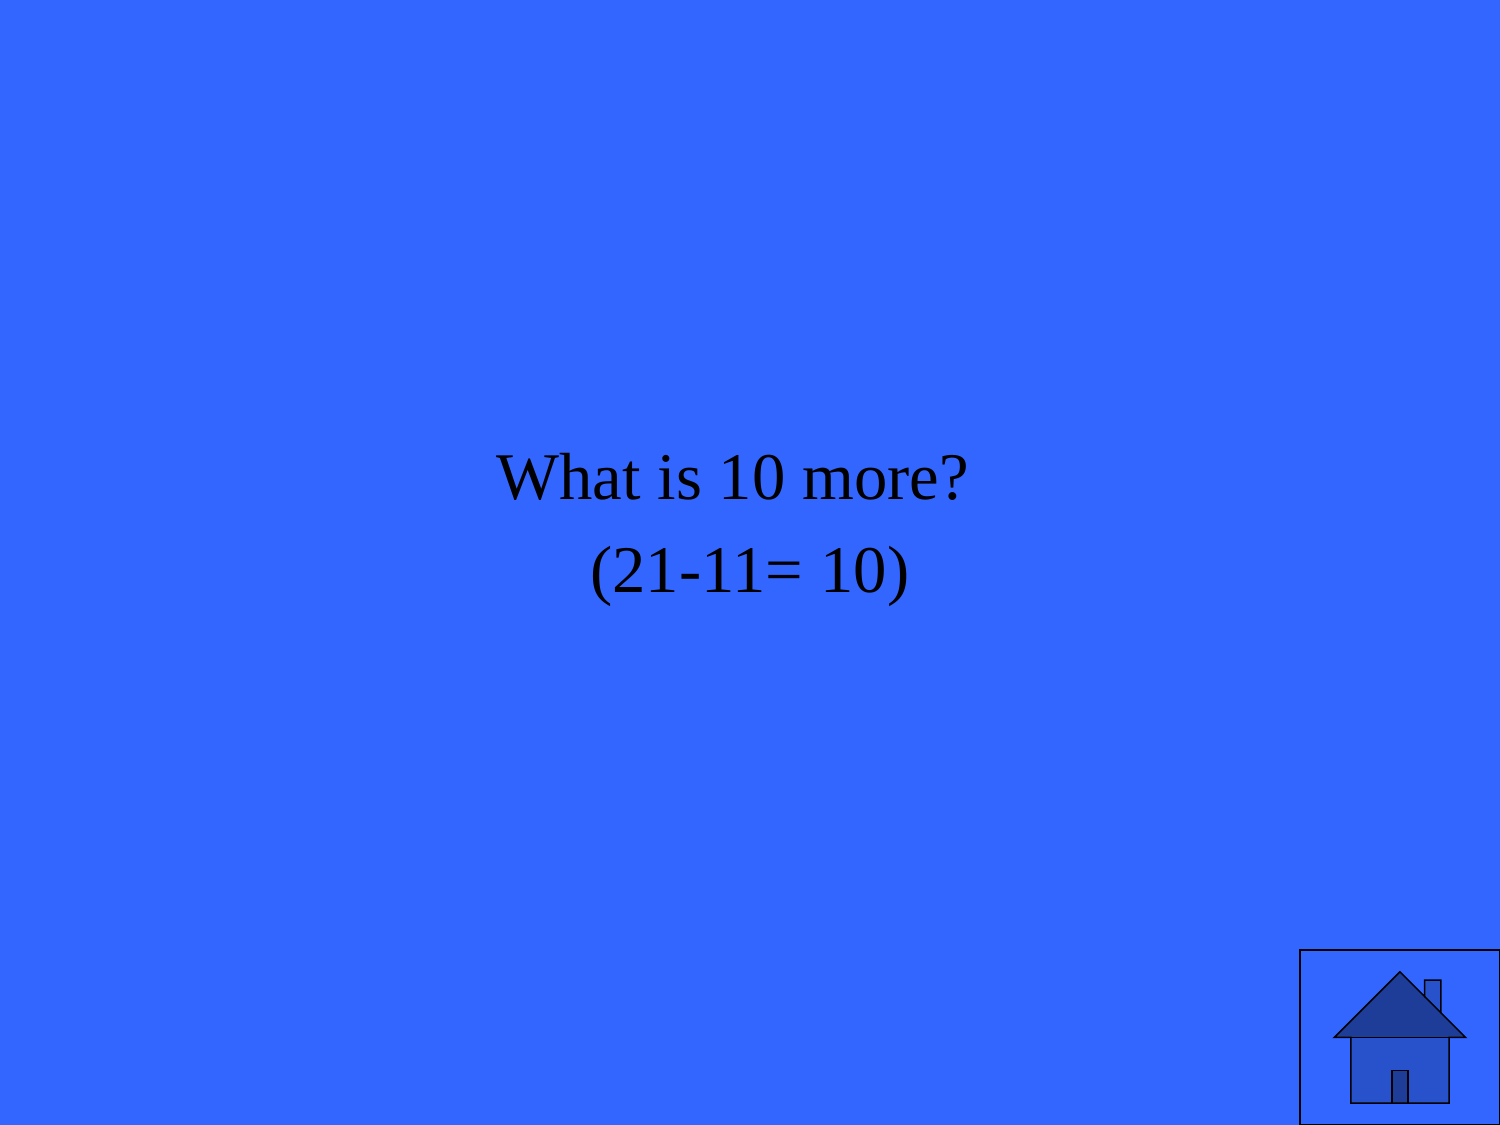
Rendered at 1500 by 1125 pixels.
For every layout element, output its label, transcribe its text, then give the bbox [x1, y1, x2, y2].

subtitle What is 10 more? (21-11= 10) [224, 424, 1276, 713]
text_box [1299, 950, 1500, 1125]
